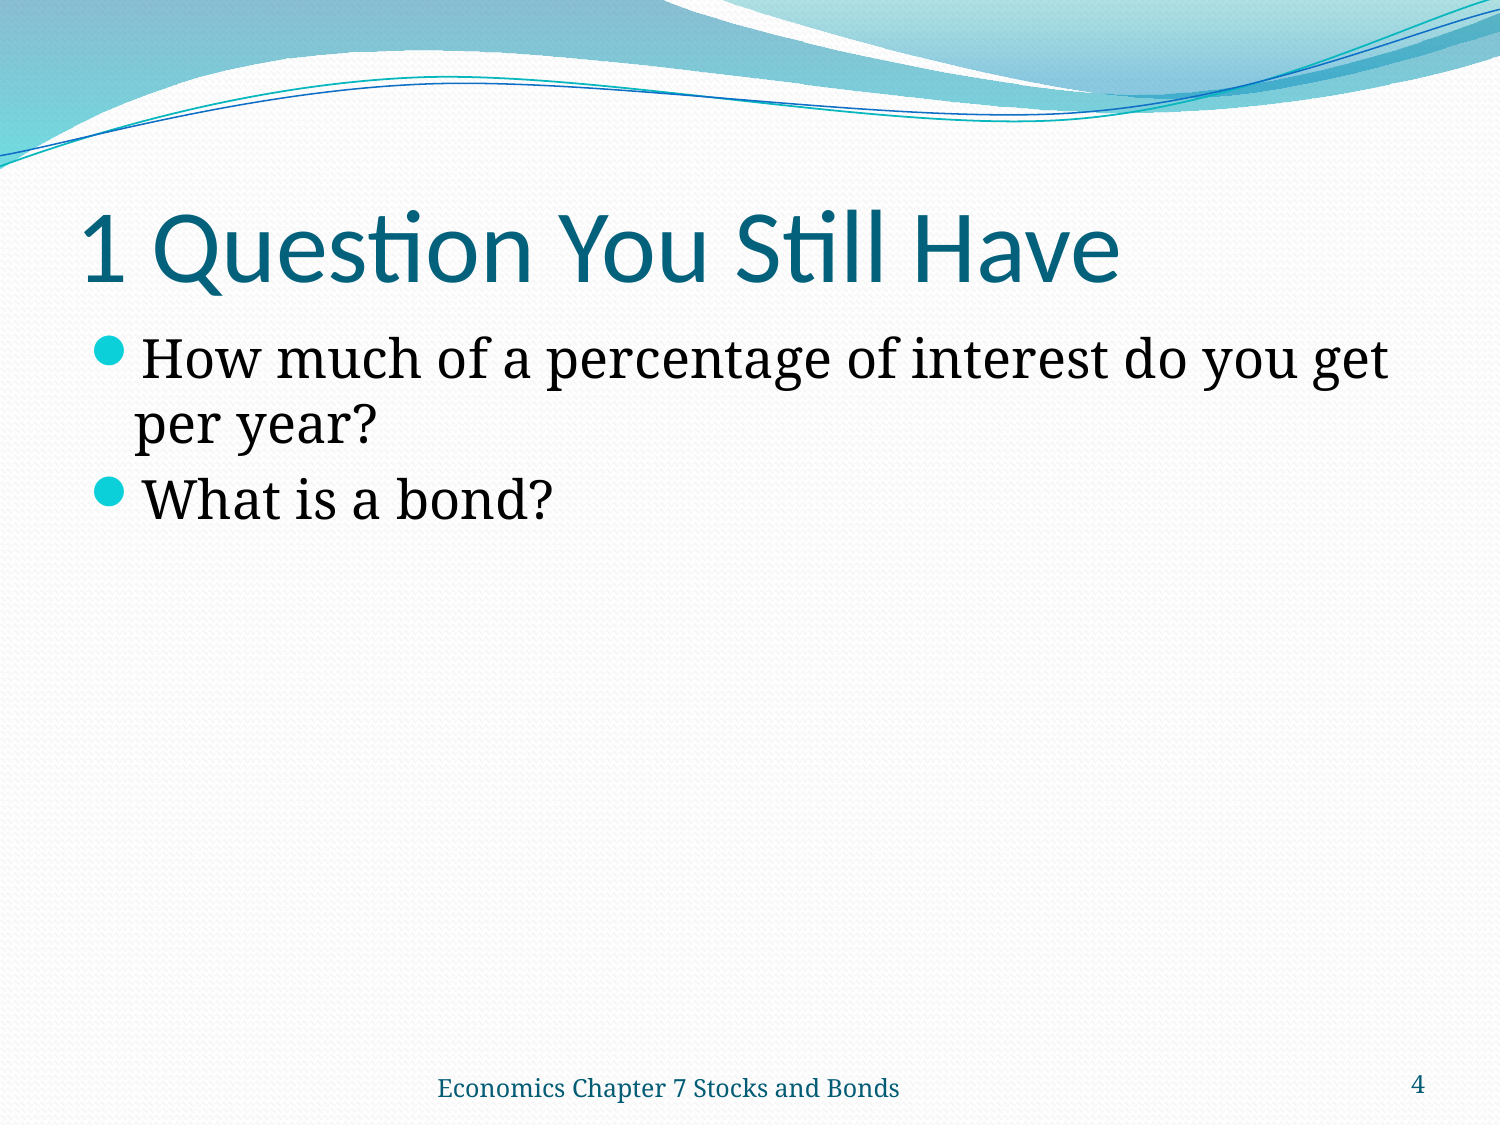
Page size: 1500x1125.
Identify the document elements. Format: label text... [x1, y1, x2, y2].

list How much of a percentage of interest do you get per year? What is a bond? [75, 317, 1425, 1038]
footer Economics Chapter 7 Stocks and Bonds [437, 1042, 988, 1103]
title 1 Question You Still Have [75, 115, 1425, 303]
slide_number 4 [1299, 1042, 1425, 1103]
